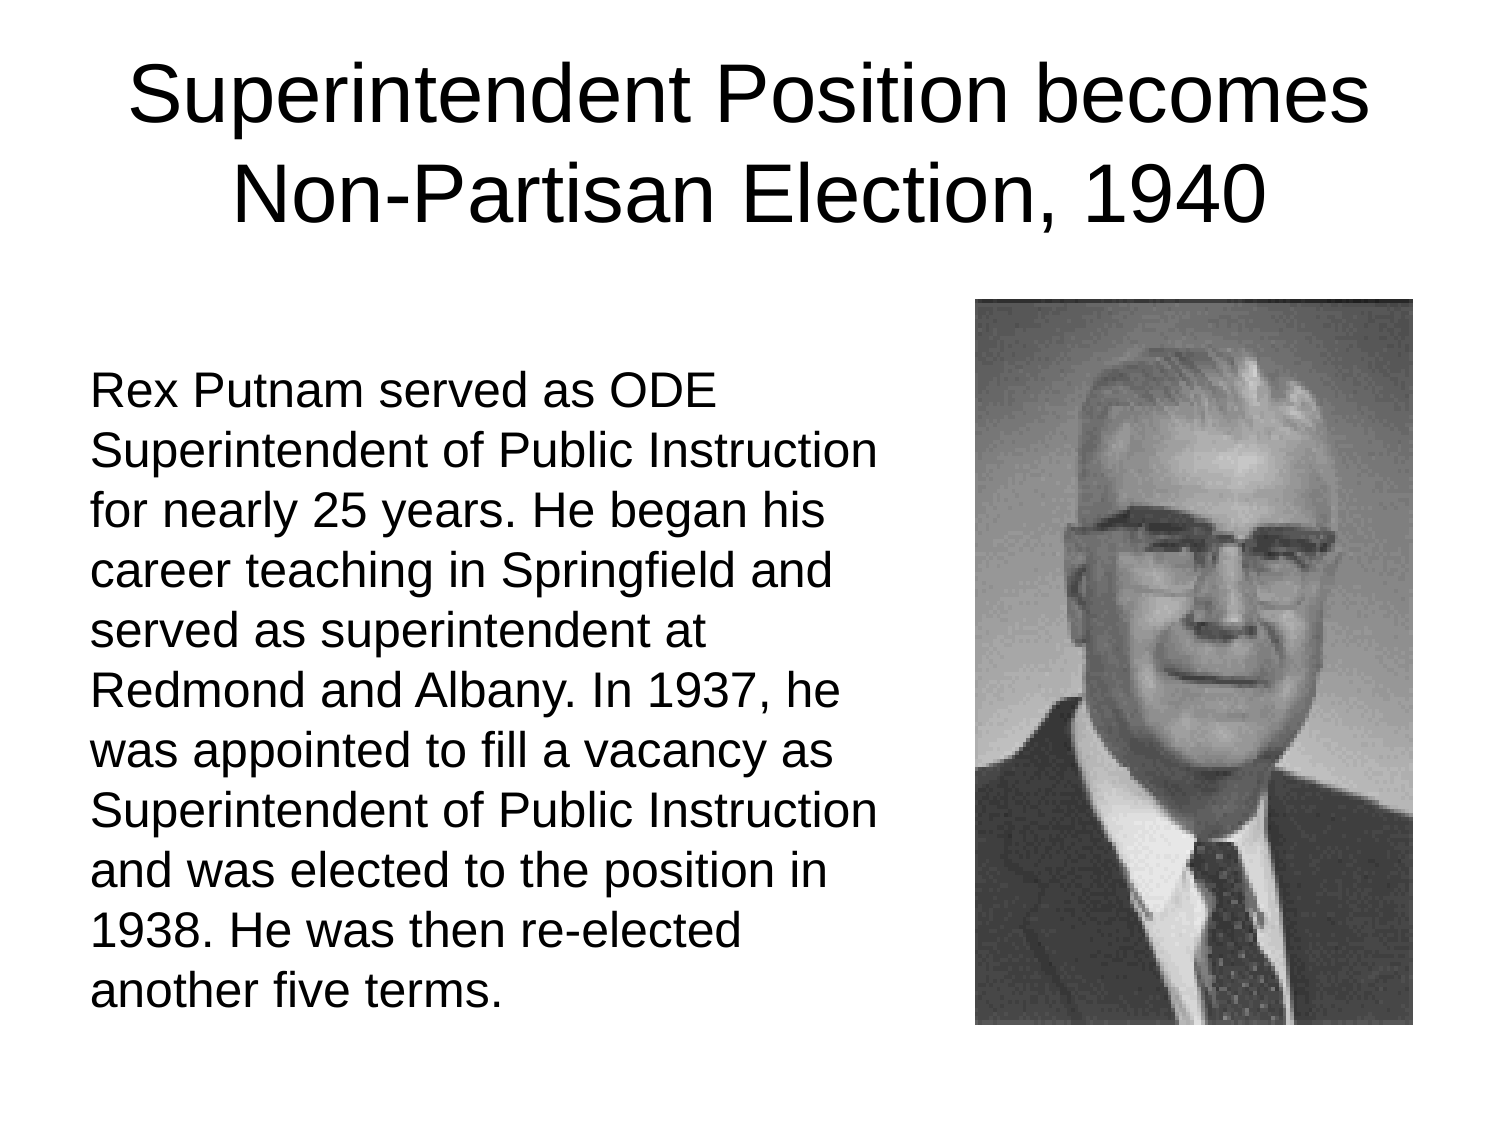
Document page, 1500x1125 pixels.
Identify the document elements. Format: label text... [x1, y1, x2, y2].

text_box Rex Putnam served as ODE Superintendent of Public Instruction for nearly 25 years. He began his career teaching in Springfield and served as superintendent at Redmond and Albany. In 1937, he was appointed to fill a vacancy as Superintendent of Public Instruction and was elected to the position in 1938. He was then re-elected another five terms. [74, 349, 913, 1025]
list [974, 299, 1413, 1026]
title Superintendent Position becomes Non-Partisan Election, 1940 [74, 44, 1426, 233]
